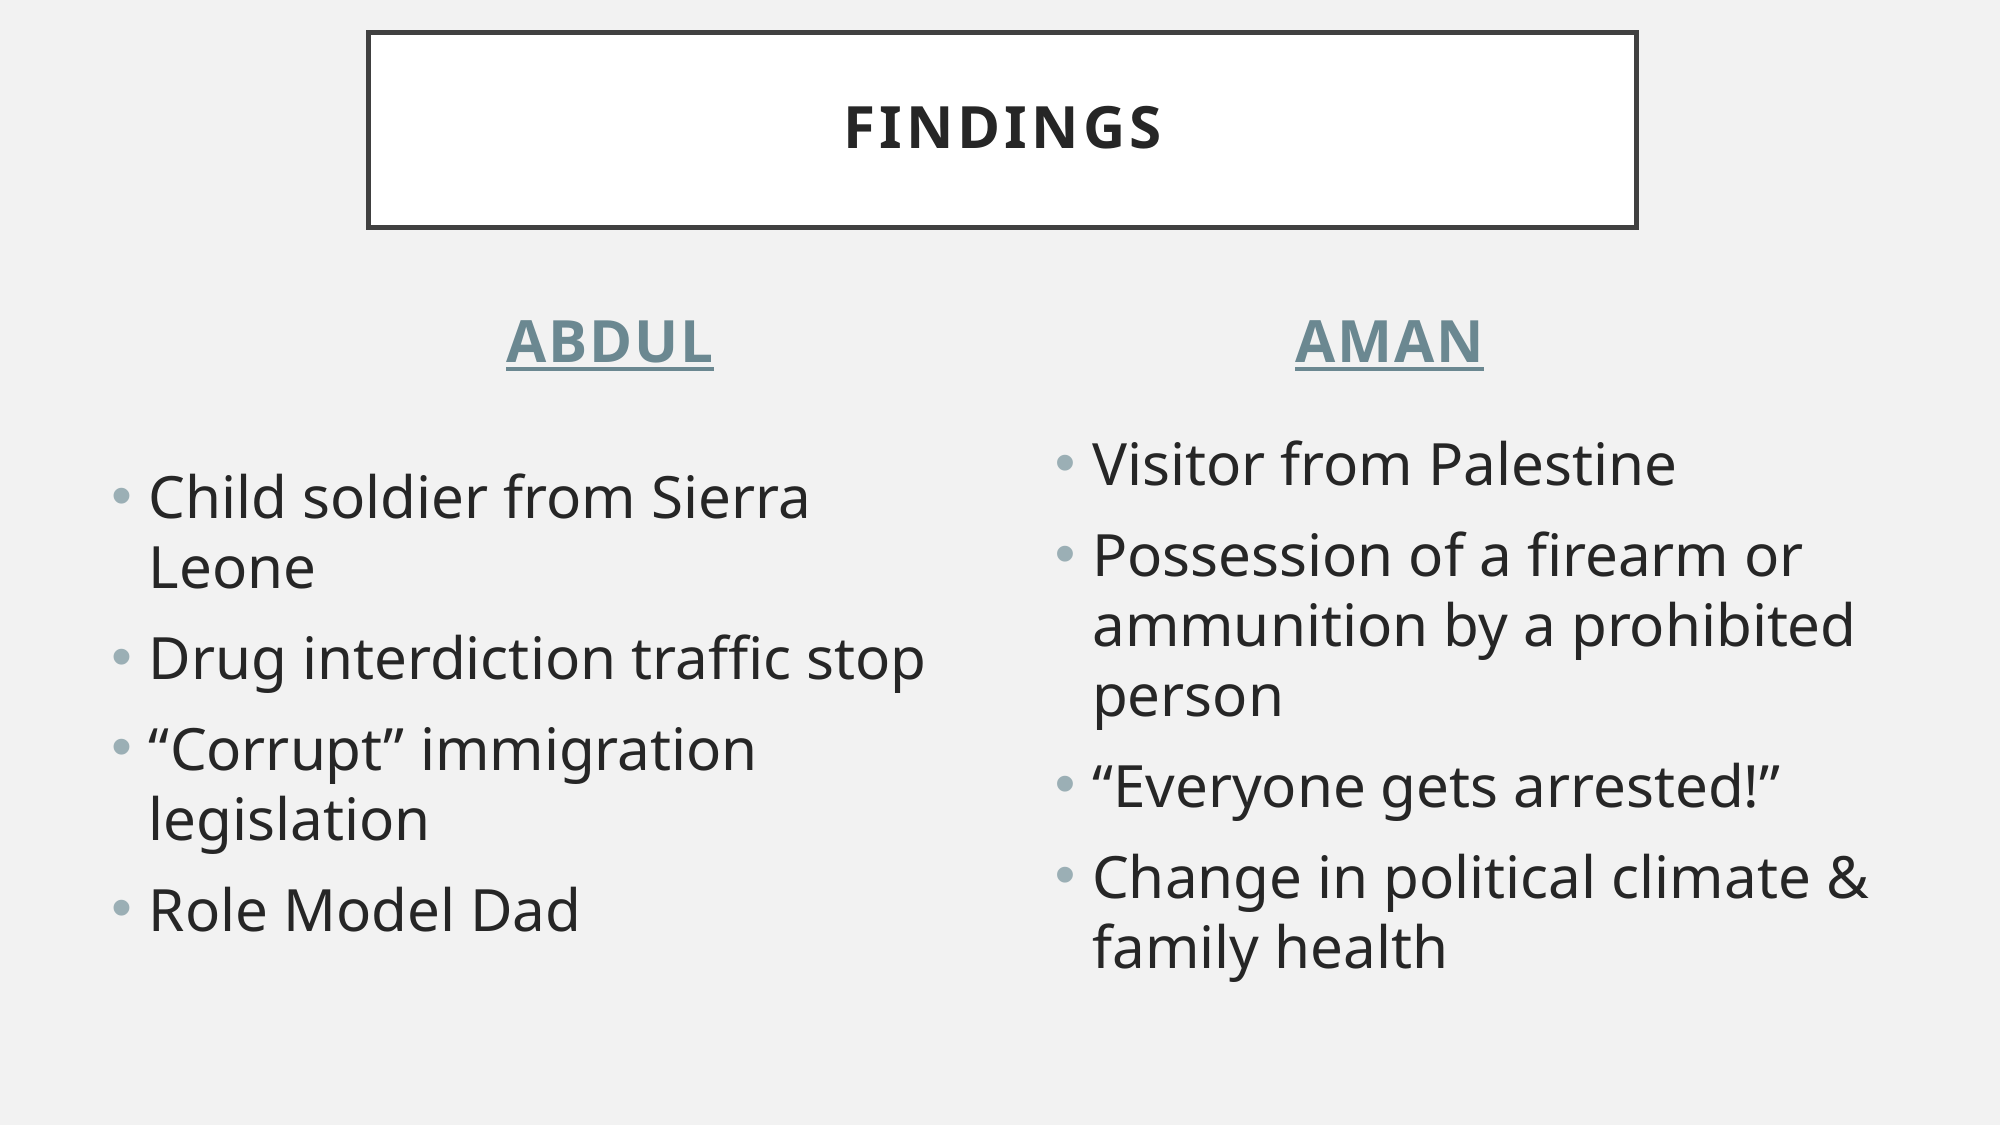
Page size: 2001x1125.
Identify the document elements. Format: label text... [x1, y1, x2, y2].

list Aman [1039, 265, 1741, 382]
list Child soldier from Sierra Leone Drug interdiction traffic stop “Corrupt” immigration legislation Role Model Dad [96, 452, 961, 846]
title Findings [366, 30, 1639, 230]
list Abdul [259, 265, 961, 382]
list Visitor from Palestine Possession of a firearm or ammunition by a prohibited person “Everyone gets arrested!” Change in political climate & family health [1039, 419, 1967, 825]
